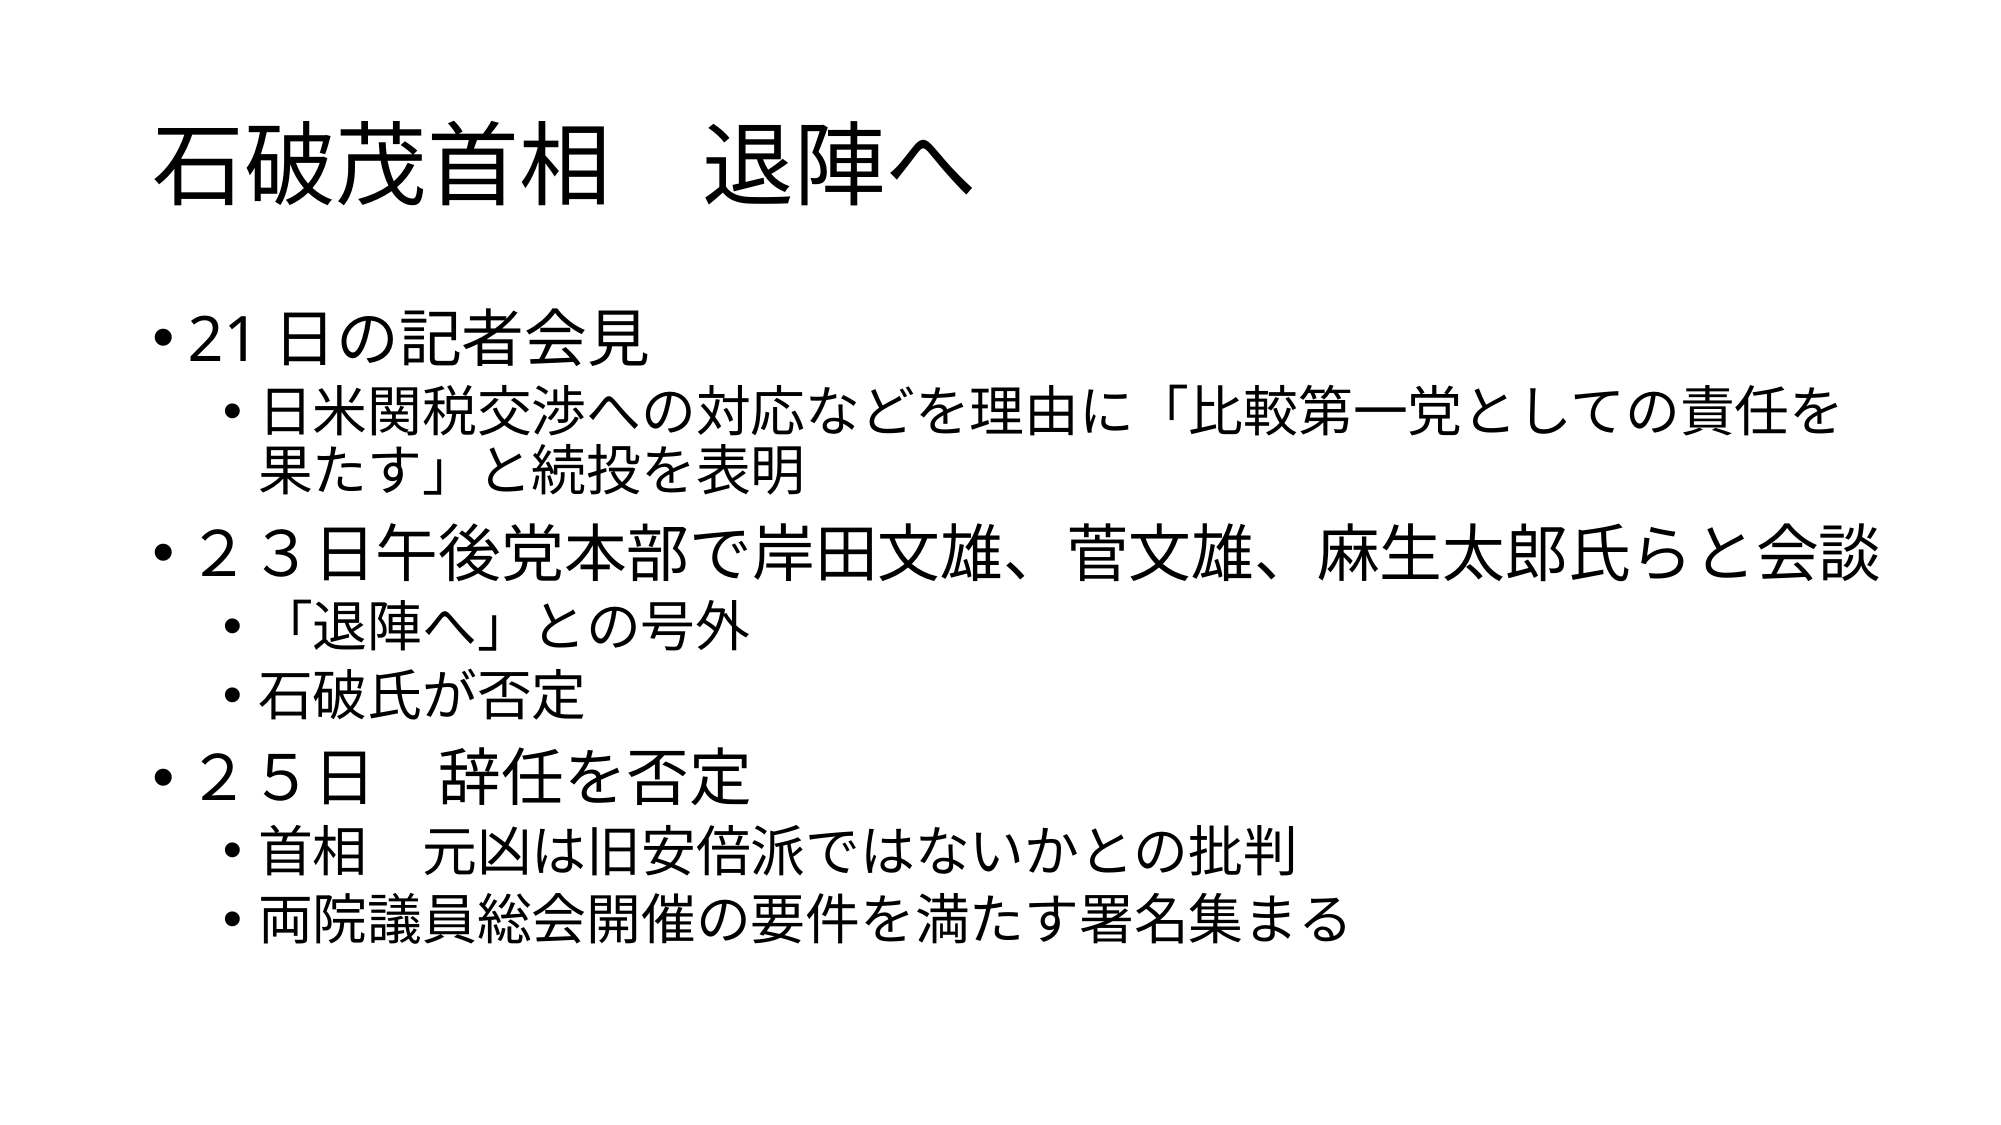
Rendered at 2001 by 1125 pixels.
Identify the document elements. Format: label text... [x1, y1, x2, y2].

list 21日の記者会見 日米関税交渉への対応などを理由に「比較第一党としての責任を果たす」と続投を表明 ２３日午後党本部で岸田文雄、菅文雄、麻生太郎氏らと会談 「退陣へ」との号外 石破氏が否定 ２５日 辞任を否定 首相 元凶は旧安倍派ではないかとの批判 両院議員総会開催の要件を満たす署名集まる [137, 299, 1906, 1014]
title 石破茂首相 退陣へ [137, 59, 1863, 278]
